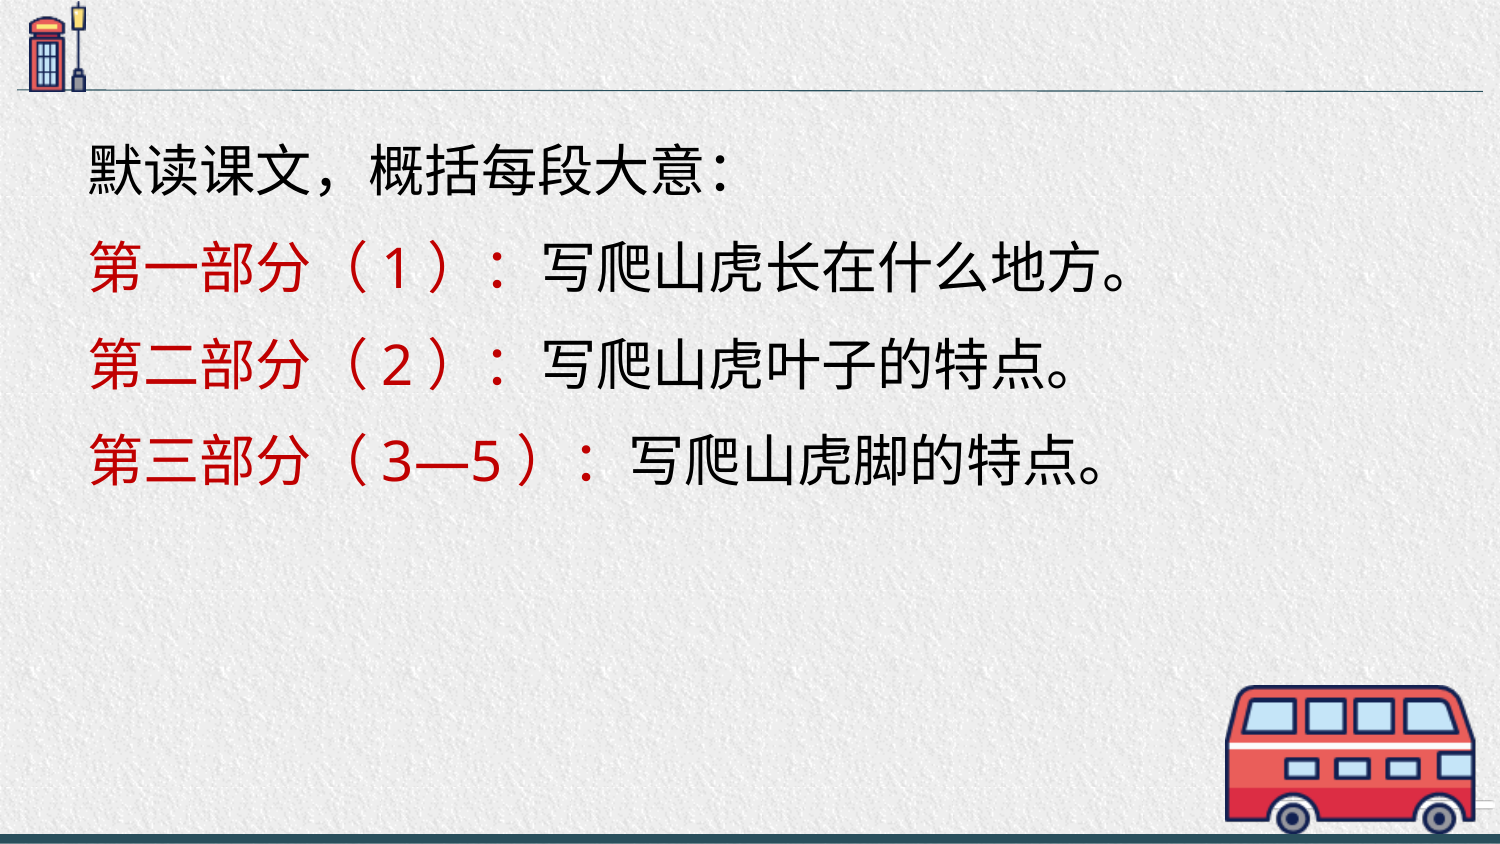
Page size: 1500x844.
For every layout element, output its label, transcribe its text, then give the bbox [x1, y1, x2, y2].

list 默读课文，概括每段大意： 第一部分（1）：写爬山虎长在什么地方。 第二部分（2）：写爬山虎叶子的特点。 第三部分（3—5）：写爬山虎脚的特点。 [75, 116, 1361, 649]
picture [0, 0, 1500, 834]
